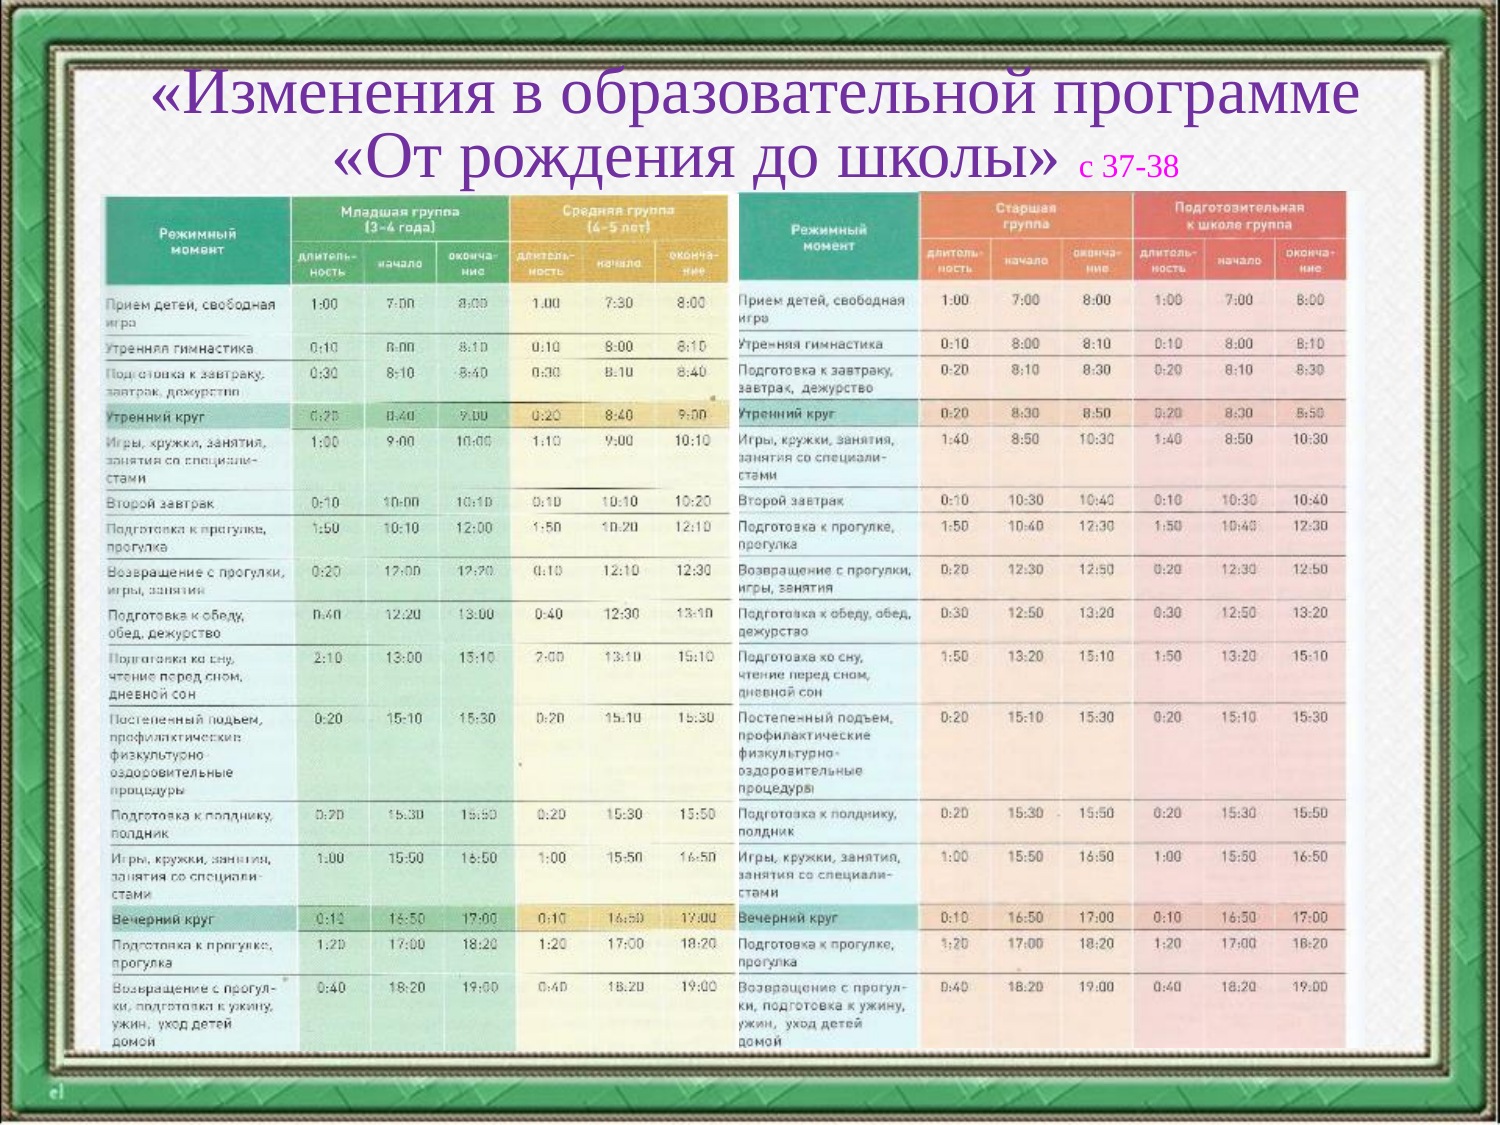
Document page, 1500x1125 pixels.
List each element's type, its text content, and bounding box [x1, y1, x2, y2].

text_box «Изменения в образовательной программе «От рождения до школы» с 37-38 [76, 55, 1436, 199]
picture [0, 0, 1500, 1125]
